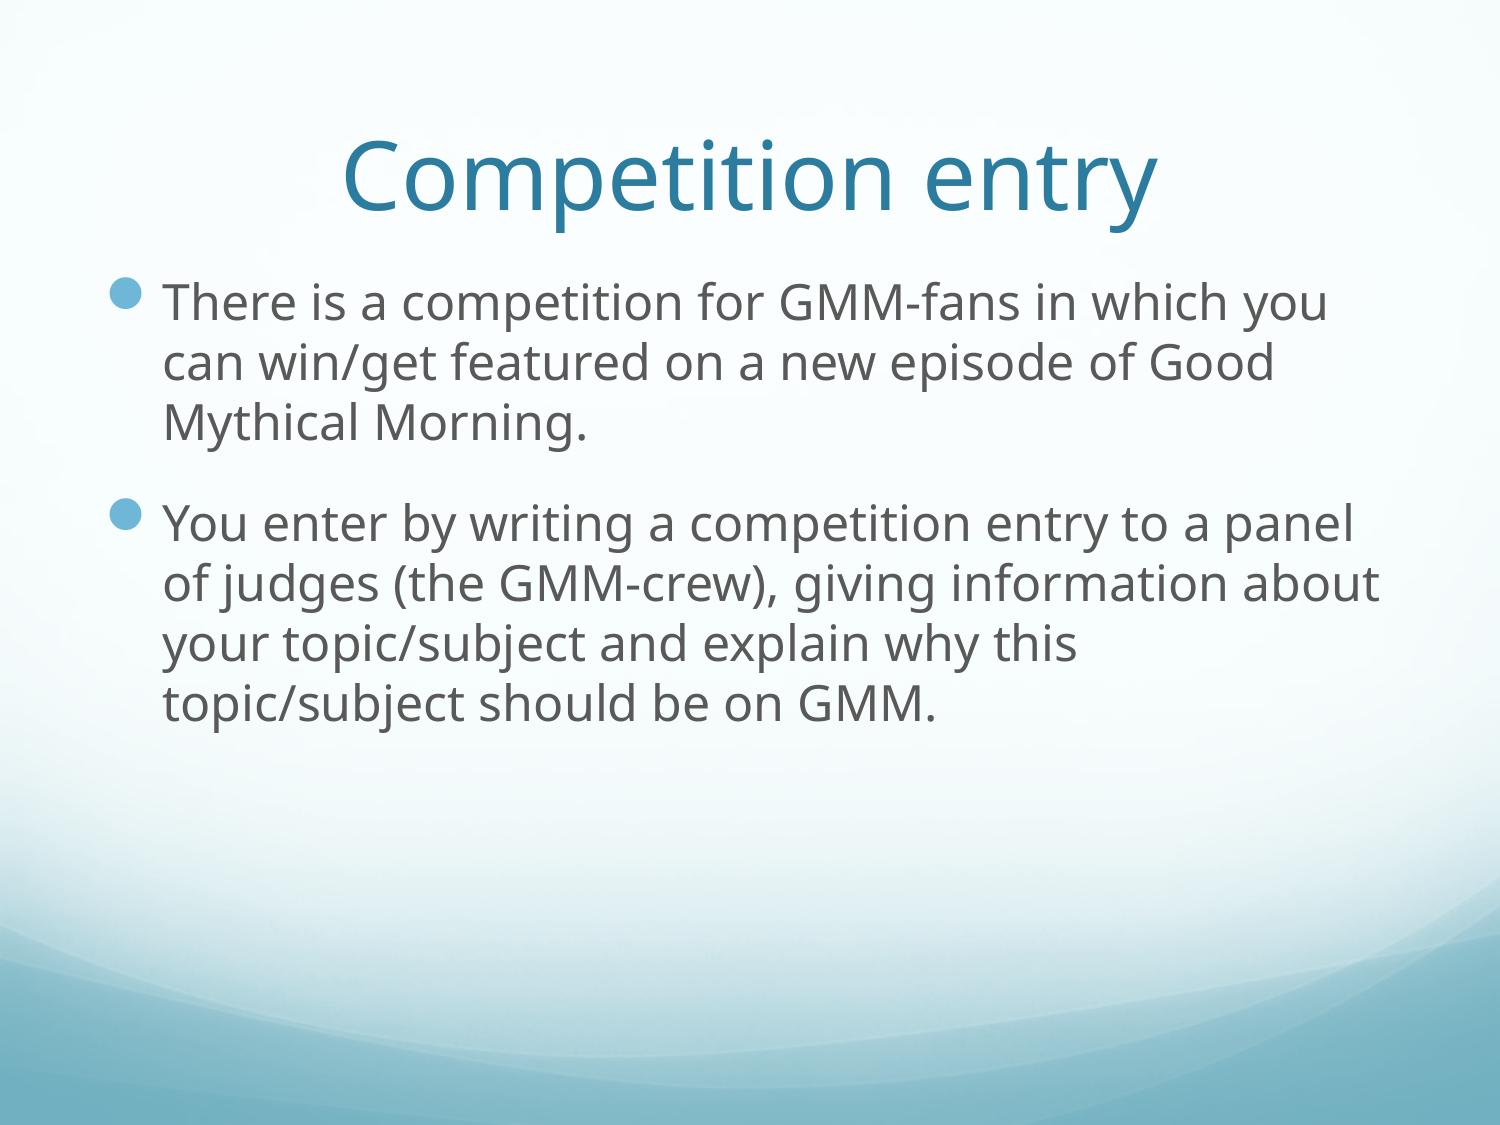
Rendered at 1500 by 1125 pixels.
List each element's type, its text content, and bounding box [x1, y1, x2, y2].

title Competition entry [90, 17, 1410, 237]
list There is a competition for GMM-fans in which you can win/get featured on a new episode of Good Mythical Morning. You enter by writing a competition entry to a panel of judges (the GMM-crew), giving information about your topic/subject and explain why this topic/subject should be on GMM. [90, 262, 1410, 975]
